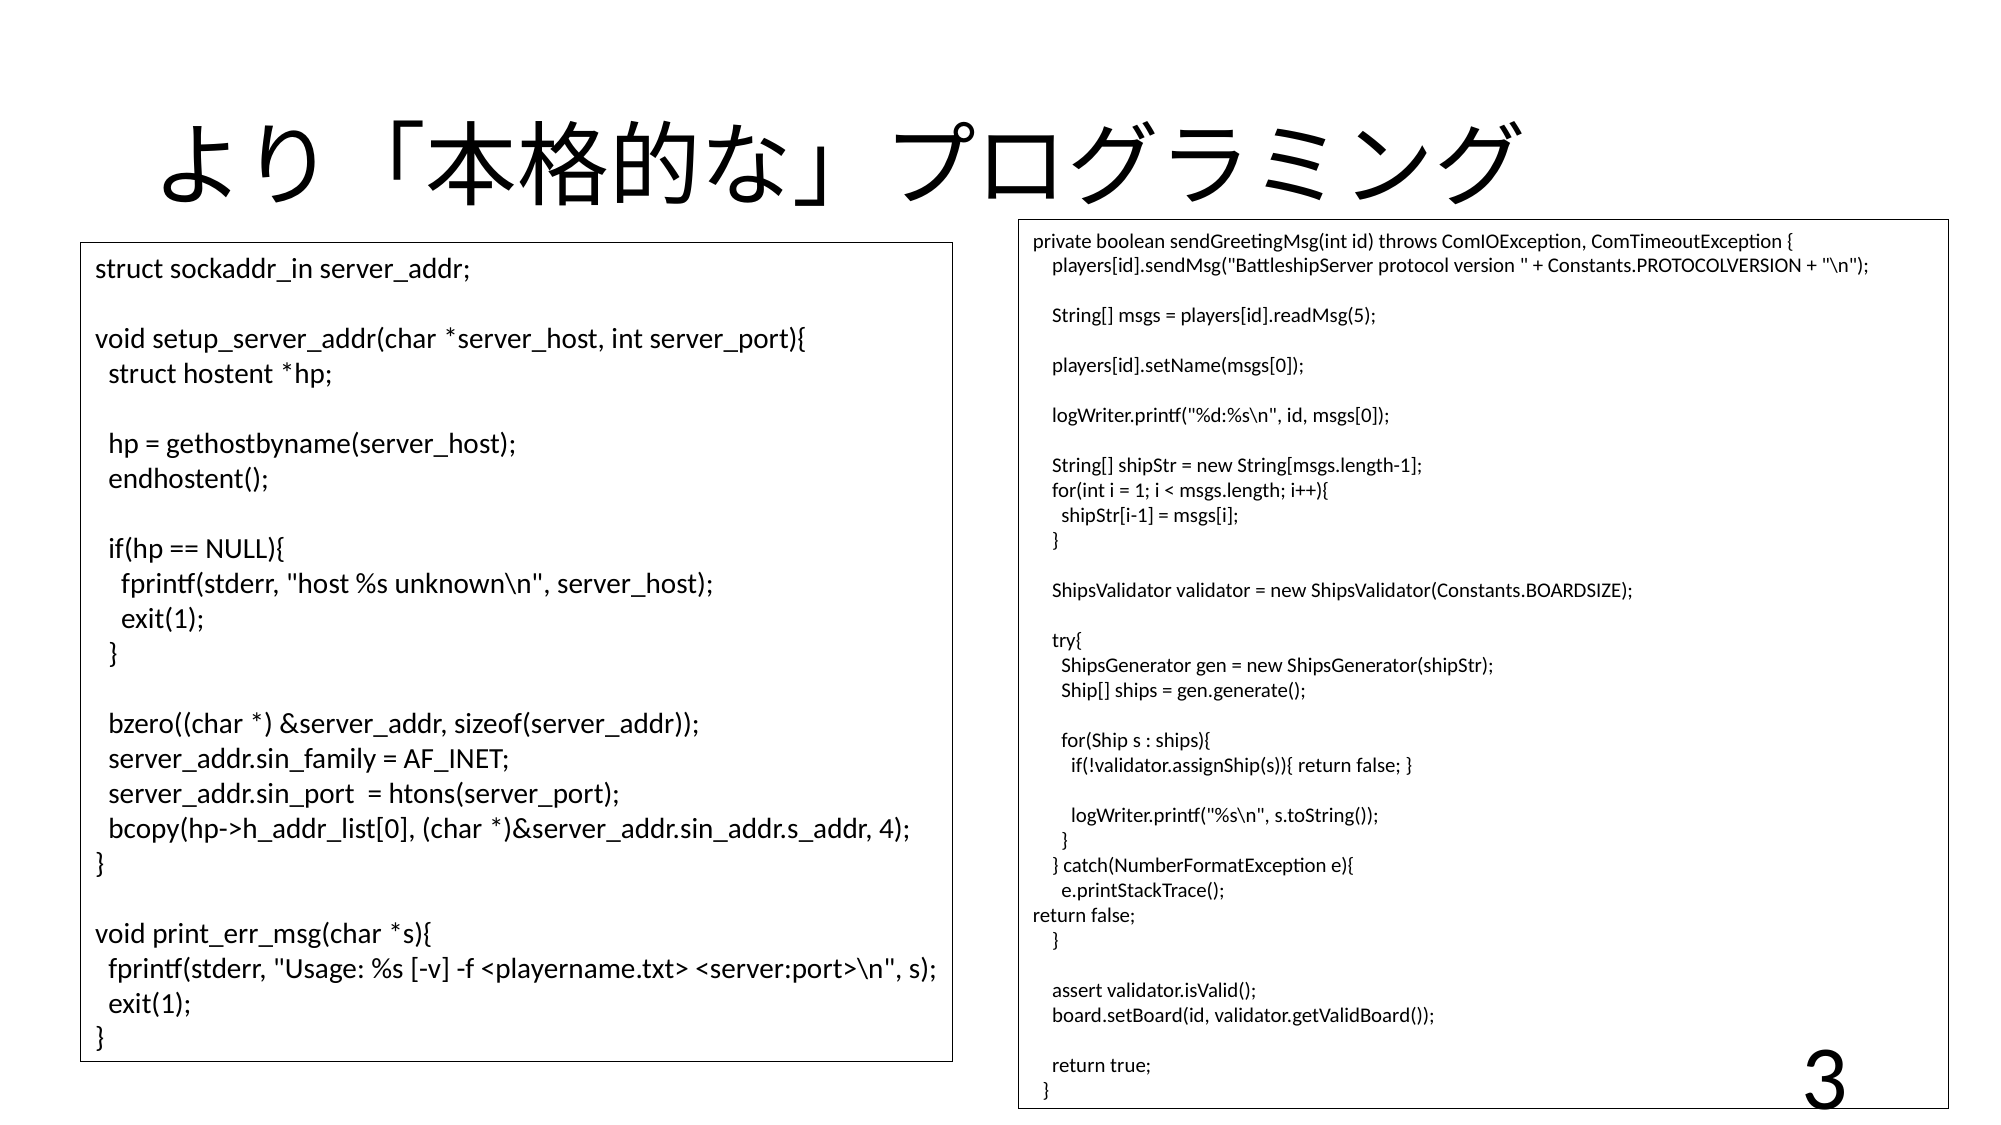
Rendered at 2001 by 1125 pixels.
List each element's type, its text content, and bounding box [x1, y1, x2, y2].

text_box private boolean sendGreetingMsg(int id) throws ComIOException, ComTimeoutException { players[id].sendMsg("BattleshipServer protocol version " + Constants.PROTOCOLVERSION + "\n"); String[] msgs = players[id].readMsg(5); players[id].setName(msgs[0]); logWriter.printf("%d:%s\n", id, msgs[0]); String[] shipStr = new String[msgs.length-1]; for(int i = 1; i < msgs.length; i++){ shipStr[i-1] = msgs[i]; } ShipsValidator validator = new ShipsValidator(Constants.BOARDSIZE); try{ ShipsGenerator gen = new ShipsGenerator(shipStr); Ship[] ships = gen.generate(); for(Ship s : ships){ if(!validator.assignShip(s)){ return false; } logWriter.printf("%s\n", s.toString()); } } catch(NumberFormatException e){ e.printStackTrace(); return false; } assert validator.isValid(); board.setBoard(id, validator.getValidBoard()); return true; } [1018, 219, 1949, 1109]
text_box struct sockaddr_in server_addr; void setup_server_addr(char *server_host, int server_port){ struct hostent *hp; hp = gethostbyname(server_host); endhostent(); if(hp == NULL){ fprintf(stderr, "host %s unknown\n", server_host); exit(1); } bzero((char *) &server_addr, sizeof(server_addr)); server_addr.sin_family = AF_INET; server_addr.sin_port = htons(server_port); bcopy(hp->h_addr_list[0], (char *)&server_addr.sin_addr.s_addr, 4); } void print_err_msg(char *s){ fprintf(stderr, "Usage: %s [-v] -f <playername.txt> <server:port>\n", s); exit(1); } [80, 242, 953, 1062]
title より「本格的な」プログラミング [137, 59, 1863, 278]
